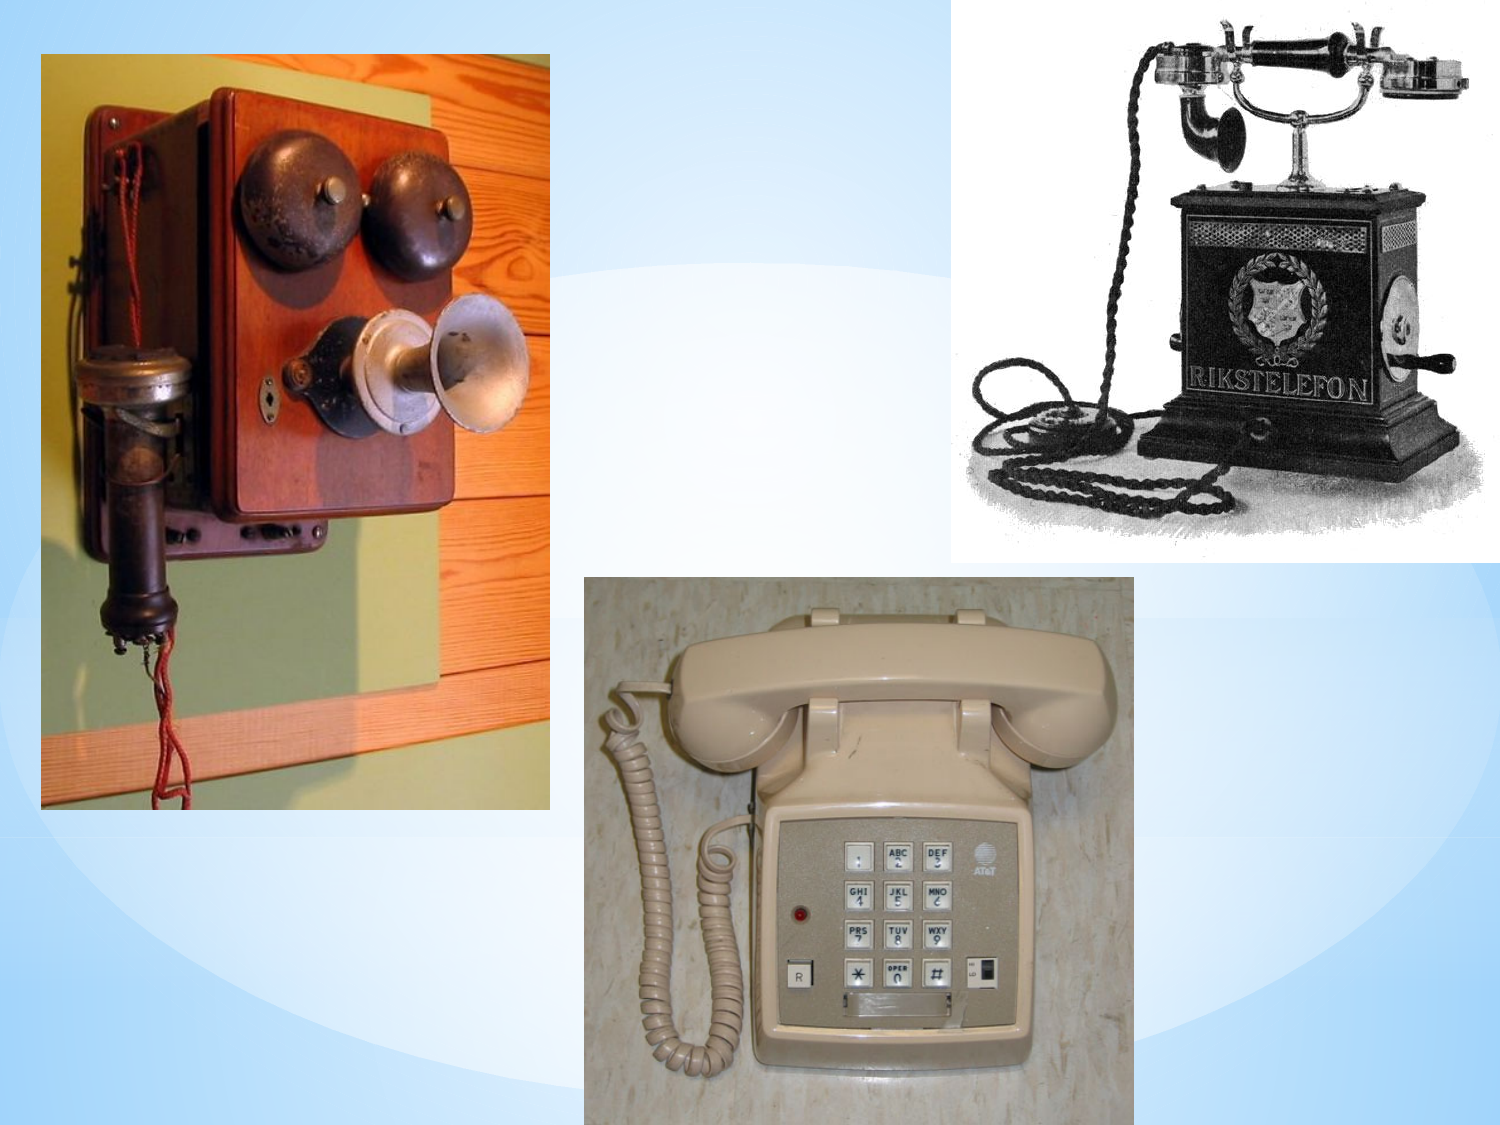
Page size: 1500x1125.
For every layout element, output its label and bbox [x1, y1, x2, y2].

picture [40, 54, 551, 811]
list [584, 576, 1134, 1125]
list [950, 0, 1500, 564]
